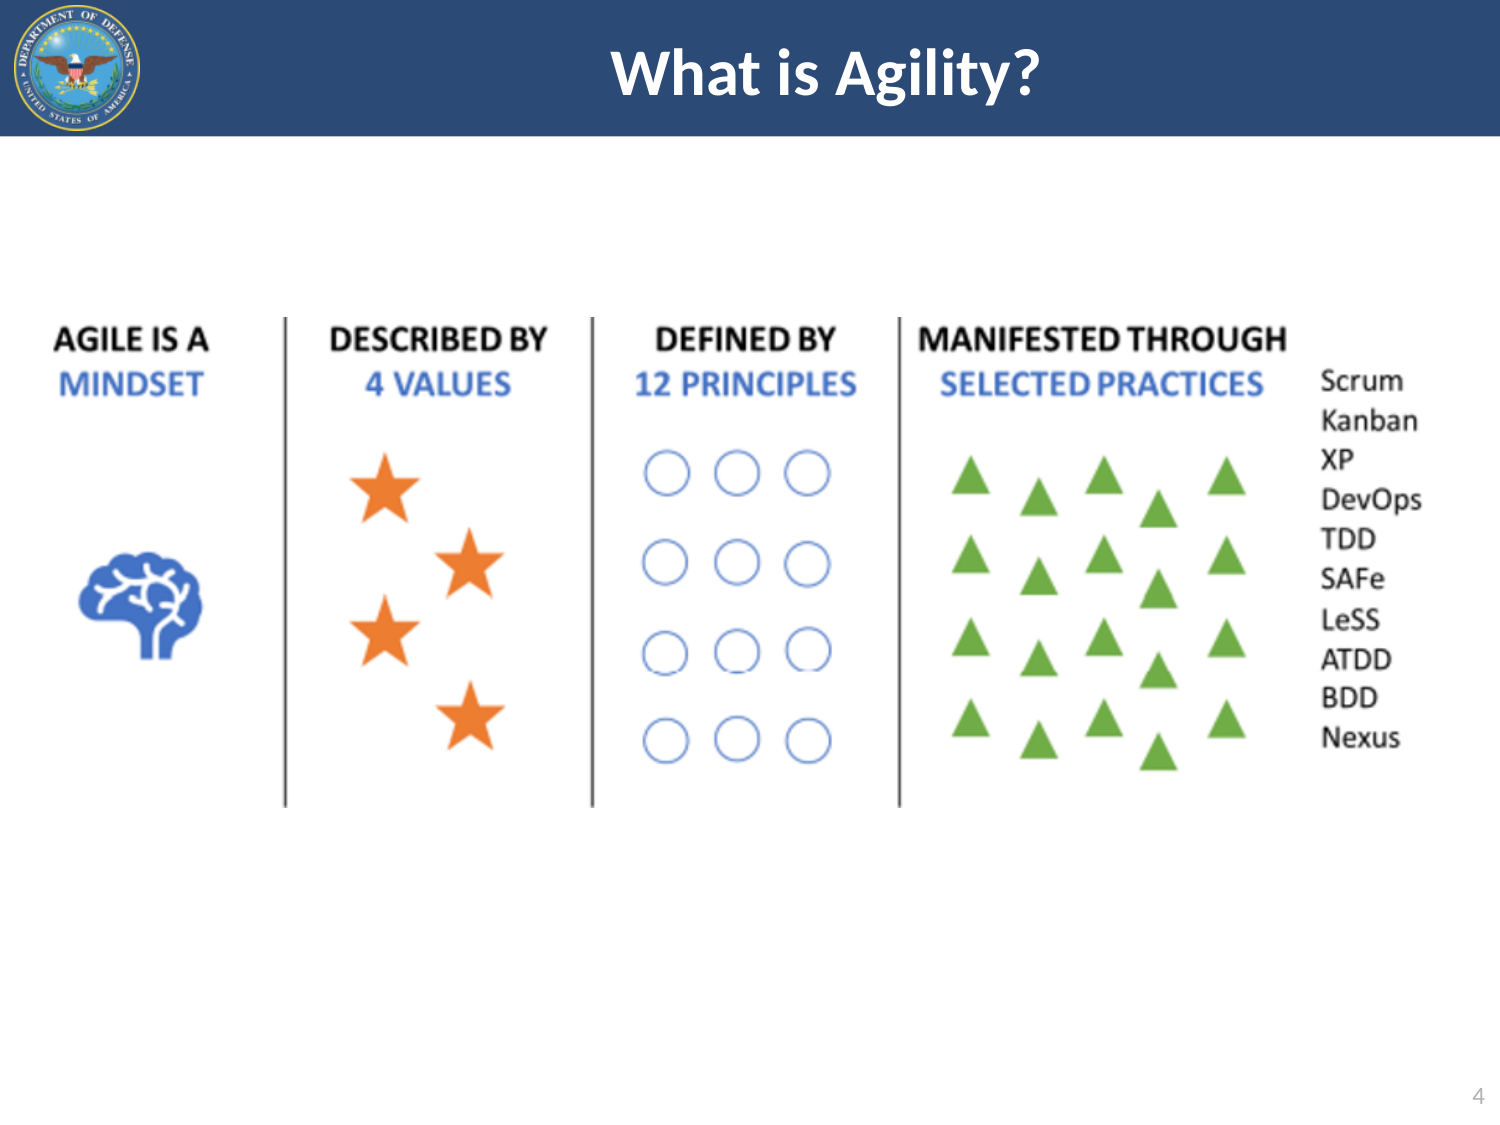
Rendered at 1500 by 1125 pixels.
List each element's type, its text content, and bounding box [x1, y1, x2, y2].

slide_number 4 [1162, 1065, 1500, 1125]
picture [52, 316, 1448, 808]
picture [14, 5, 140, 131]
title What is Agility? [153, 0, 1500, 137]
